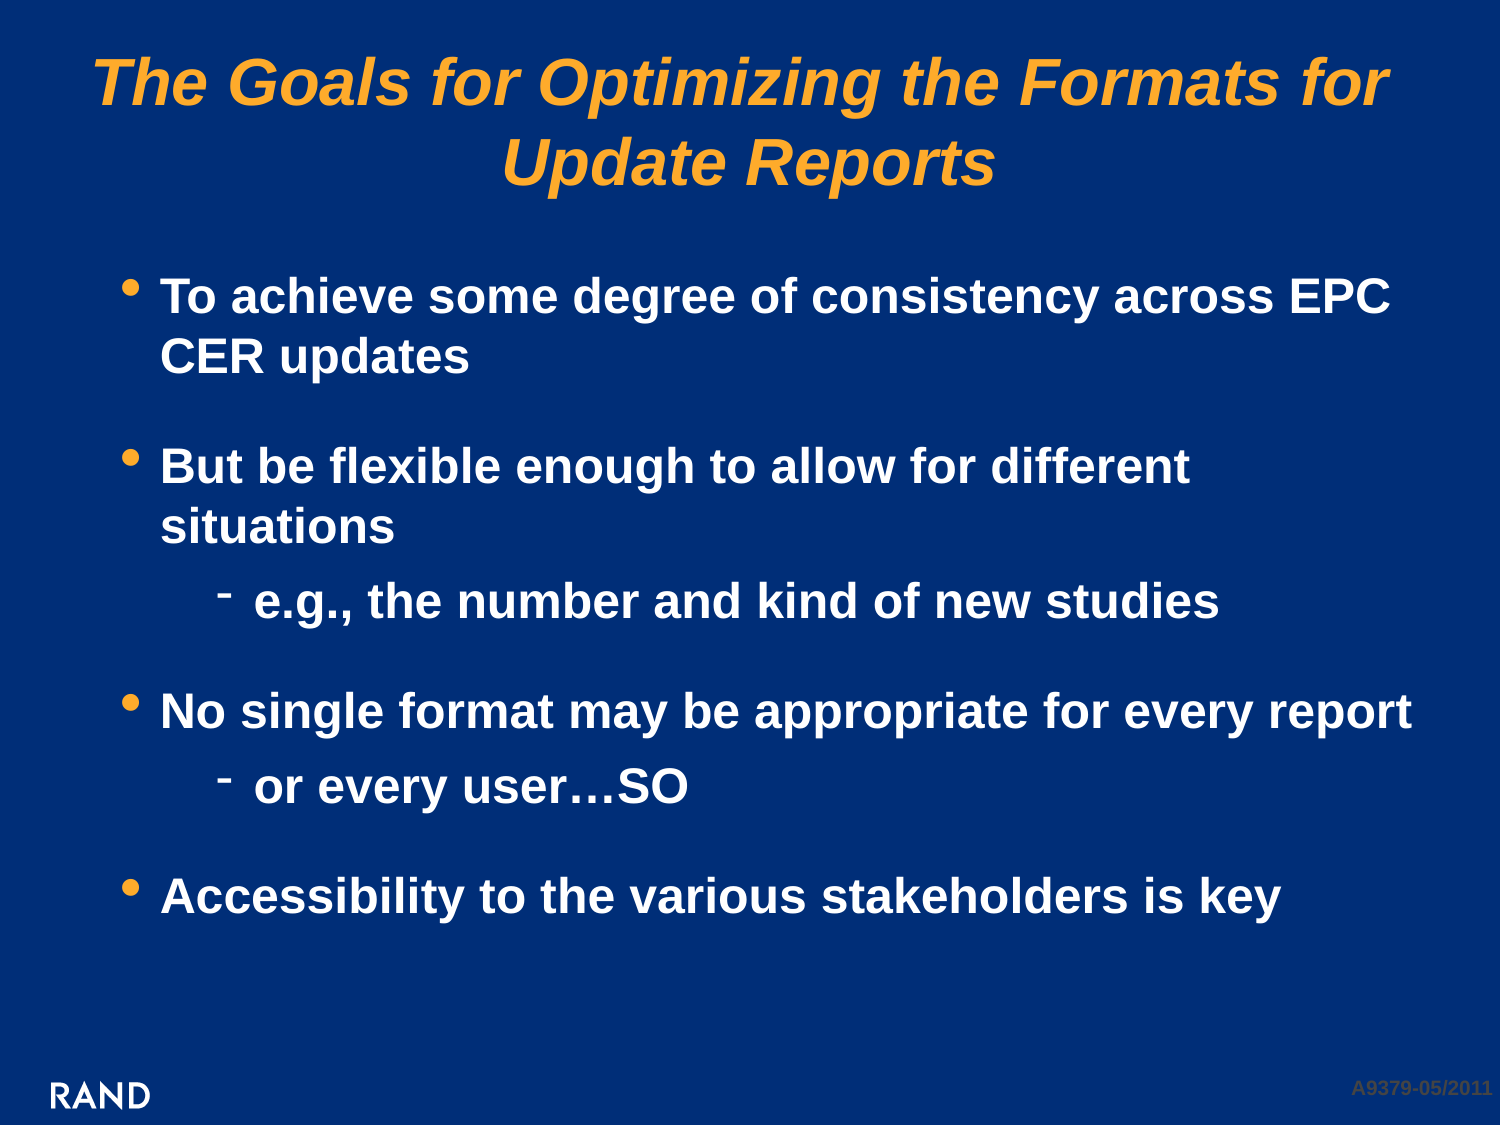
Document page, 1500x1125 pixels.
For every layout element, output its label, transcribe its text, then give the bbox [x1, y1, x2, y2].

title The Goals for Optimizing the Formats for Update Reports [0, 24, 1500, 213]
list To achieve some degree of consistency across EPC CER updates But be flexible enough to allow for different situations e.g., the number and kind of new studies No single format may be appropriate for every report or every user…SO Accessibility to the various stakeholders is key [51, 256, 1449, 1006]
picture [50, 1079, 151, 1110]
